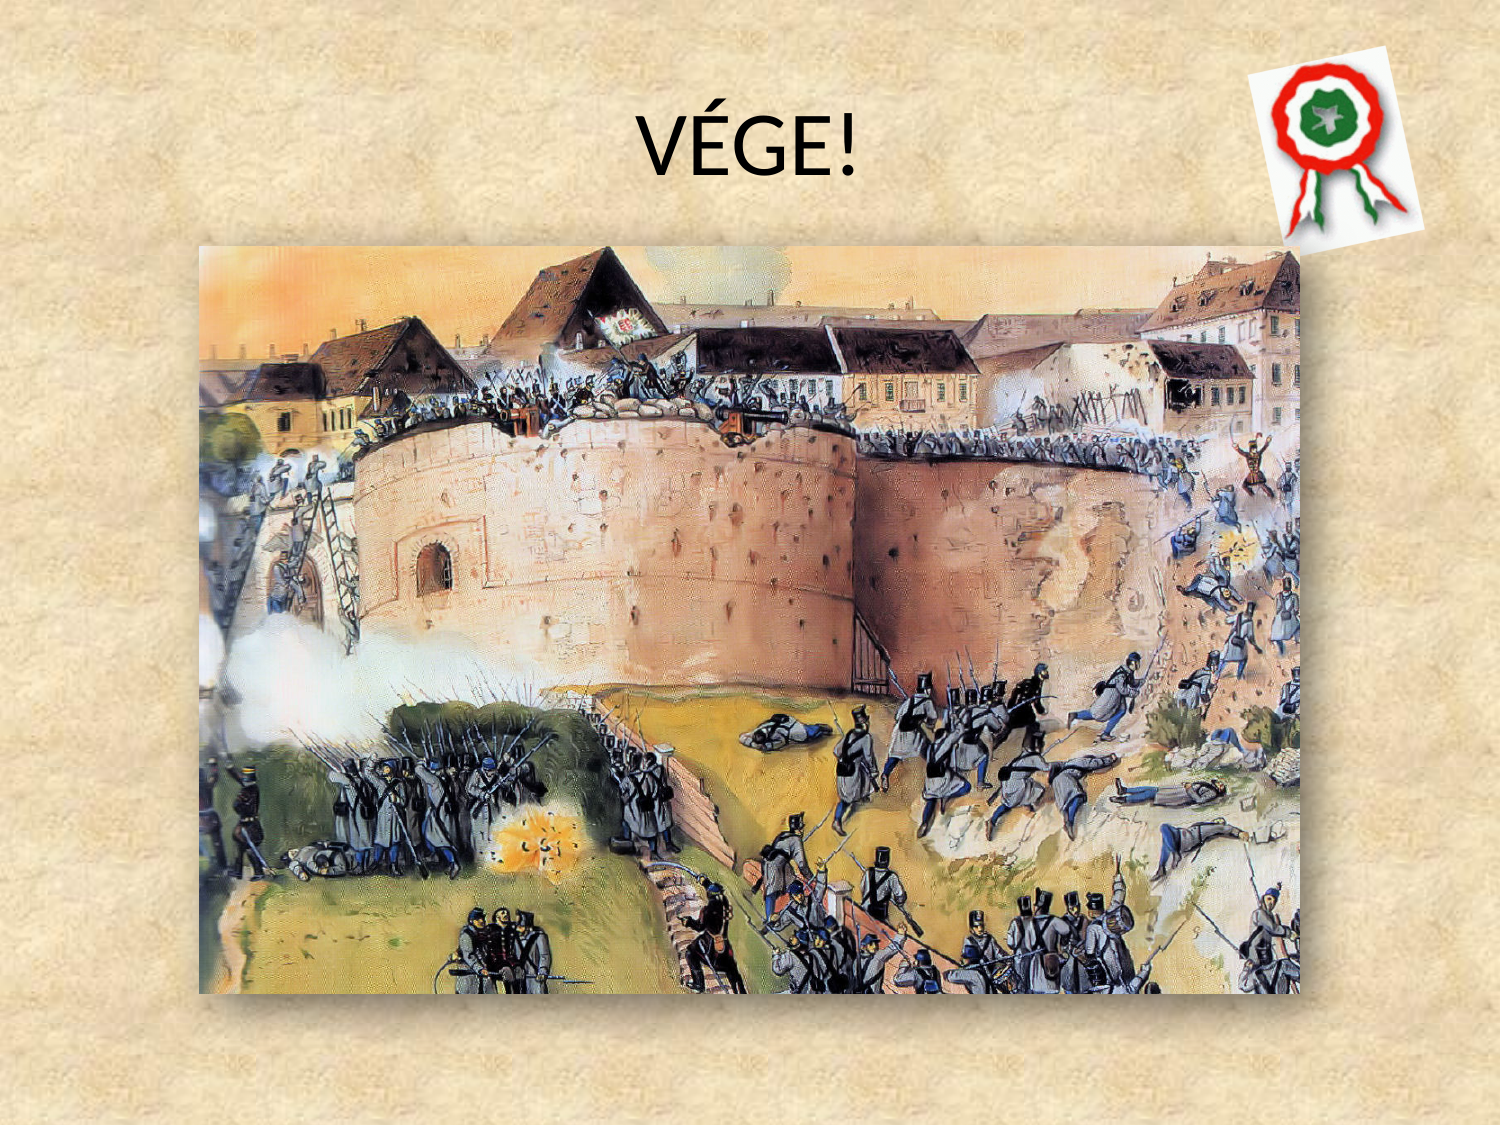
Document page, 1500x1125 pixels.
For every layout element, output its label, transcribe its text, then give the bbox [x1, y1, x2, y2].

title VÉGE! [75, 45, 1425, 233]
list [198, 245, 1300, 994]
picture [0, 0, 1500, 1125]
